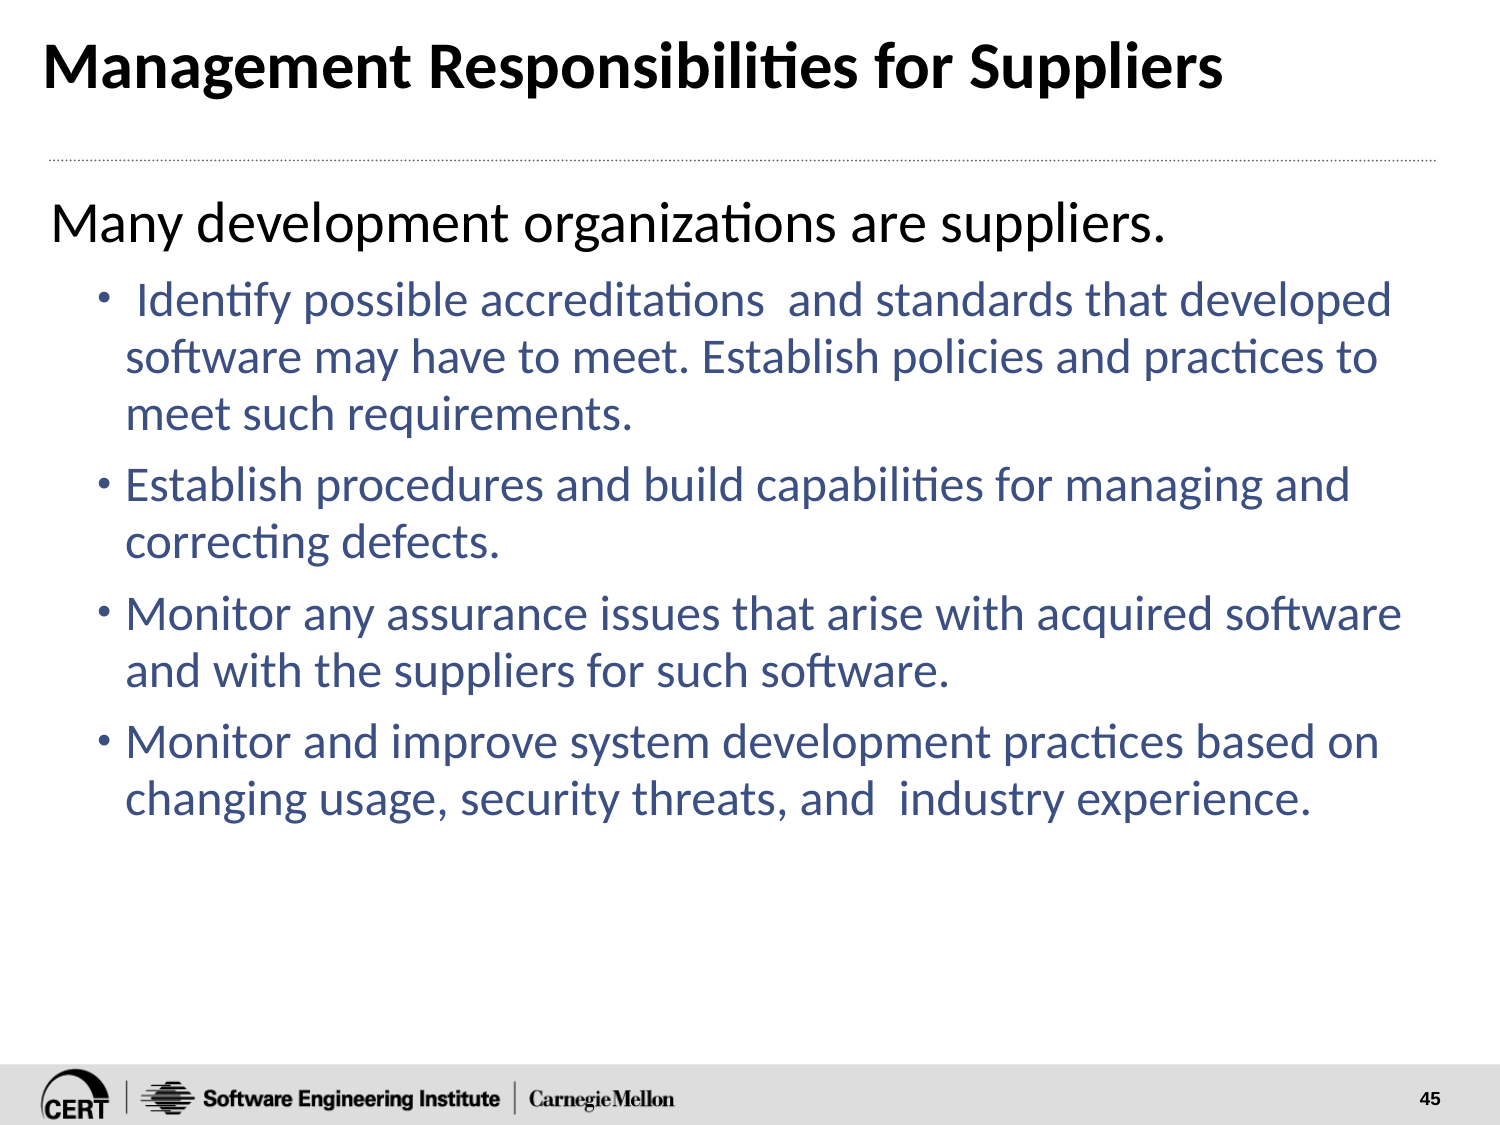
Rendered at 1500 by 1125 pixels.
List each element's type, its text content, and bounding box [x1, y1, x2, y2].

list Many development organizations are suppliers. Identify possible accreditations and standards that developed software may have to meet. Establish policies and practices to meet such requirements. Establish procedures and build capabilities for managing and correcting defects. Monitor any assurance issues that arise with acquired software and with the suppliers for such software. Monitor and improve system development practices based on changing usage, security threats, and industry experience. [49, 187, 1438, 1001]
picture [24, 1065, 688, 1125]
title Management Responsibilities for Suppliers [42, 37, 1434, 155]
